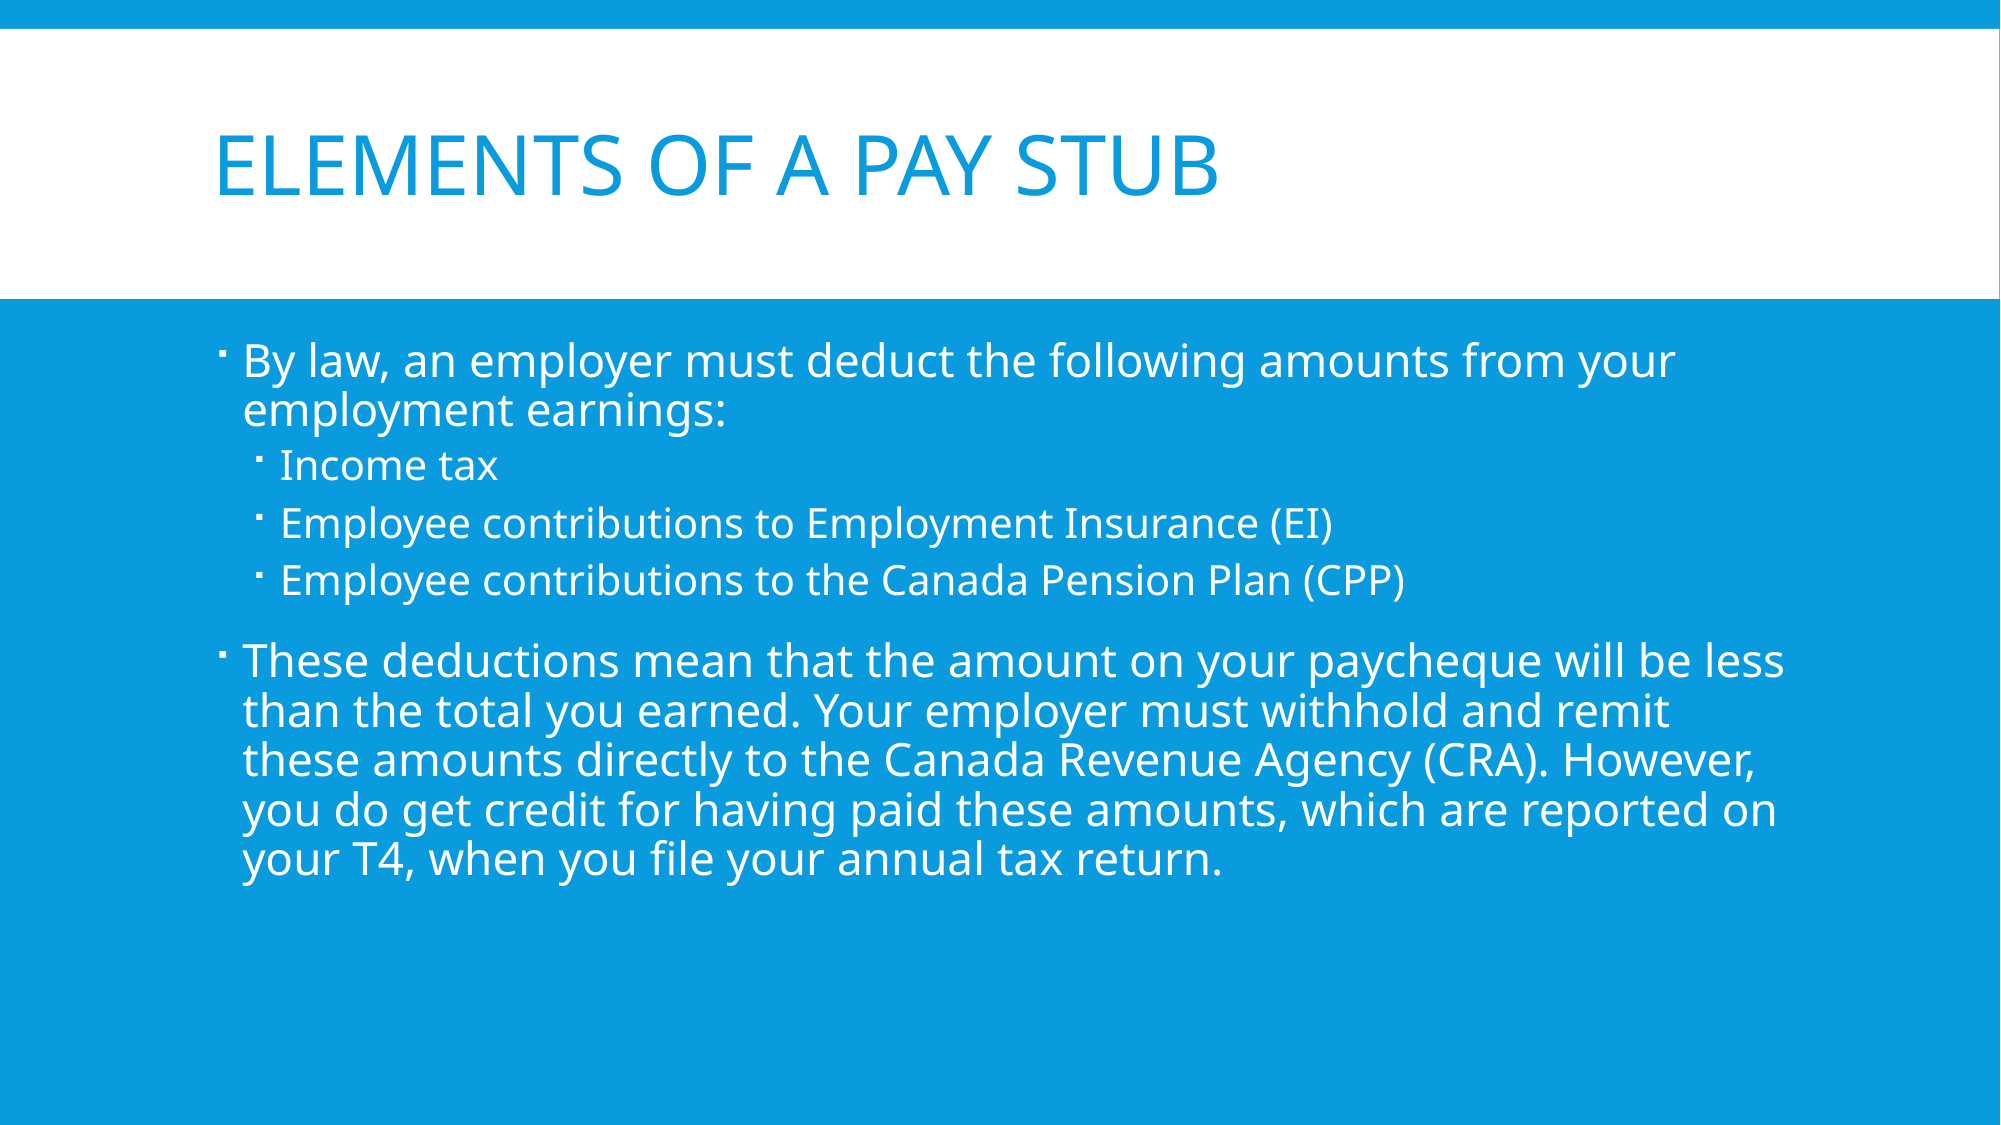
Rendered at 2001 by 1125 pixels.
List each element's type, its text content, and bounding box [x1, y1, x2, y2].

list By law, an employer must deduct the following amounts from your employment earnings: Income tax Employee contributions to Employment Insurance (EI) Employee contributions to the Canada Pension Plan (CPP) These deductions mean that the amount on your paycheque will be less than the total you earned. Your employer must withhold and remit these amounts directly to the Canada Revenue Agency (CRA). However, you do get credit for having paid these amounts, which are reported on your T4, when you file your annual tax return. [197, 329, 1803, 1020]
title Elements of a pay stub [197, 46, 1803, 295]
